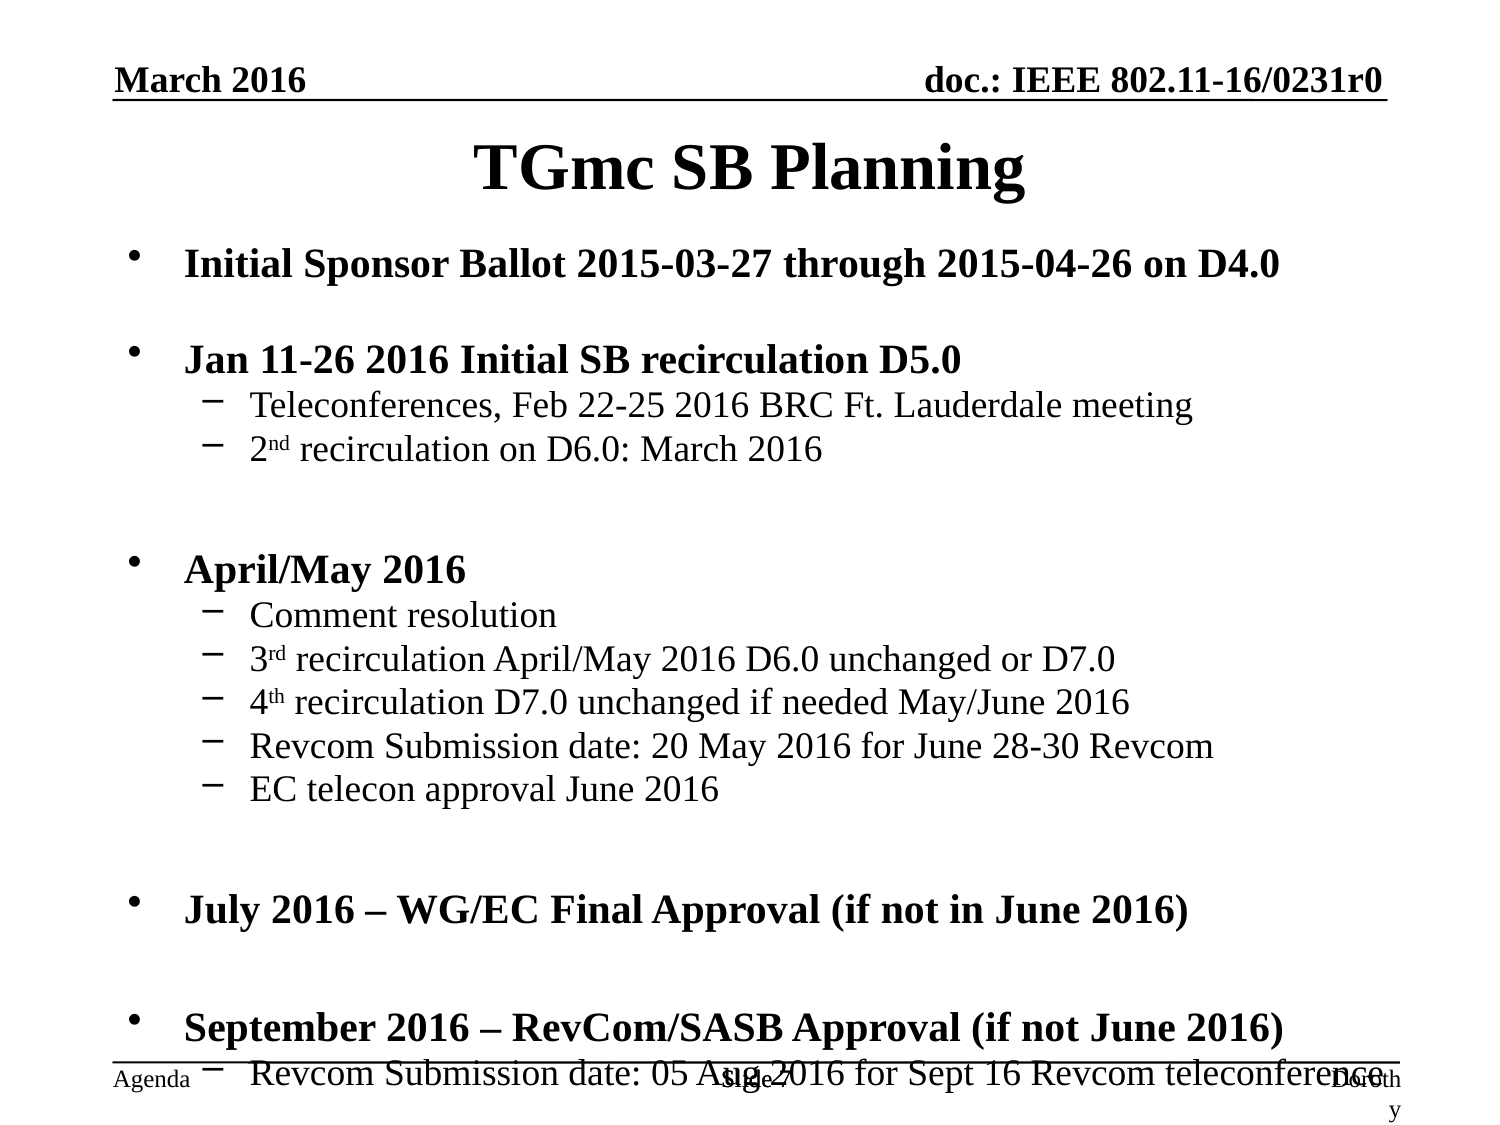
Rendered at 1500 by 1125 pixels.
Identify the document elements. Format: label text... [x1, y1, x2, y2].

list Initial Sponsor Ballot 2015-03-27 through 2015-04-26 on D4.0 Jan 11-26 2016 Initial SB recirculation D5.0 Teleconferences, Feb 22-25 2016 BRC Ft. Lauderdale meeting 2nd recirculation on D6.0: March 2016 April/May 2016 Comment resolution 3rd recirculation April/May 2016 D6.0 unchanged or D7.0 4th recirculation D7.0 unchanged if needed May/June 2016 Revcom Submission date: 20 May 2016 for June 28-30 Revcom EC telecon approval June 2016 July 2016 – WG/EC Final Approval (if not in June 2016) September 2016 – RevCom/SASB Approval (if not June 2016) Revcom Submission date: 05 Aug 2016 for Sept 16 Revcom teleconference [112, 237, 1425, 1038]
text_box Slide 7 [675, 1062, 838, 1093]
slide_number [114, 54, 425, 75]
title TGmc SB Planning [112, 75, 1388, 237]
footer Dorothy Stanley, HPE [1325, 1062, 1402, 1093]
